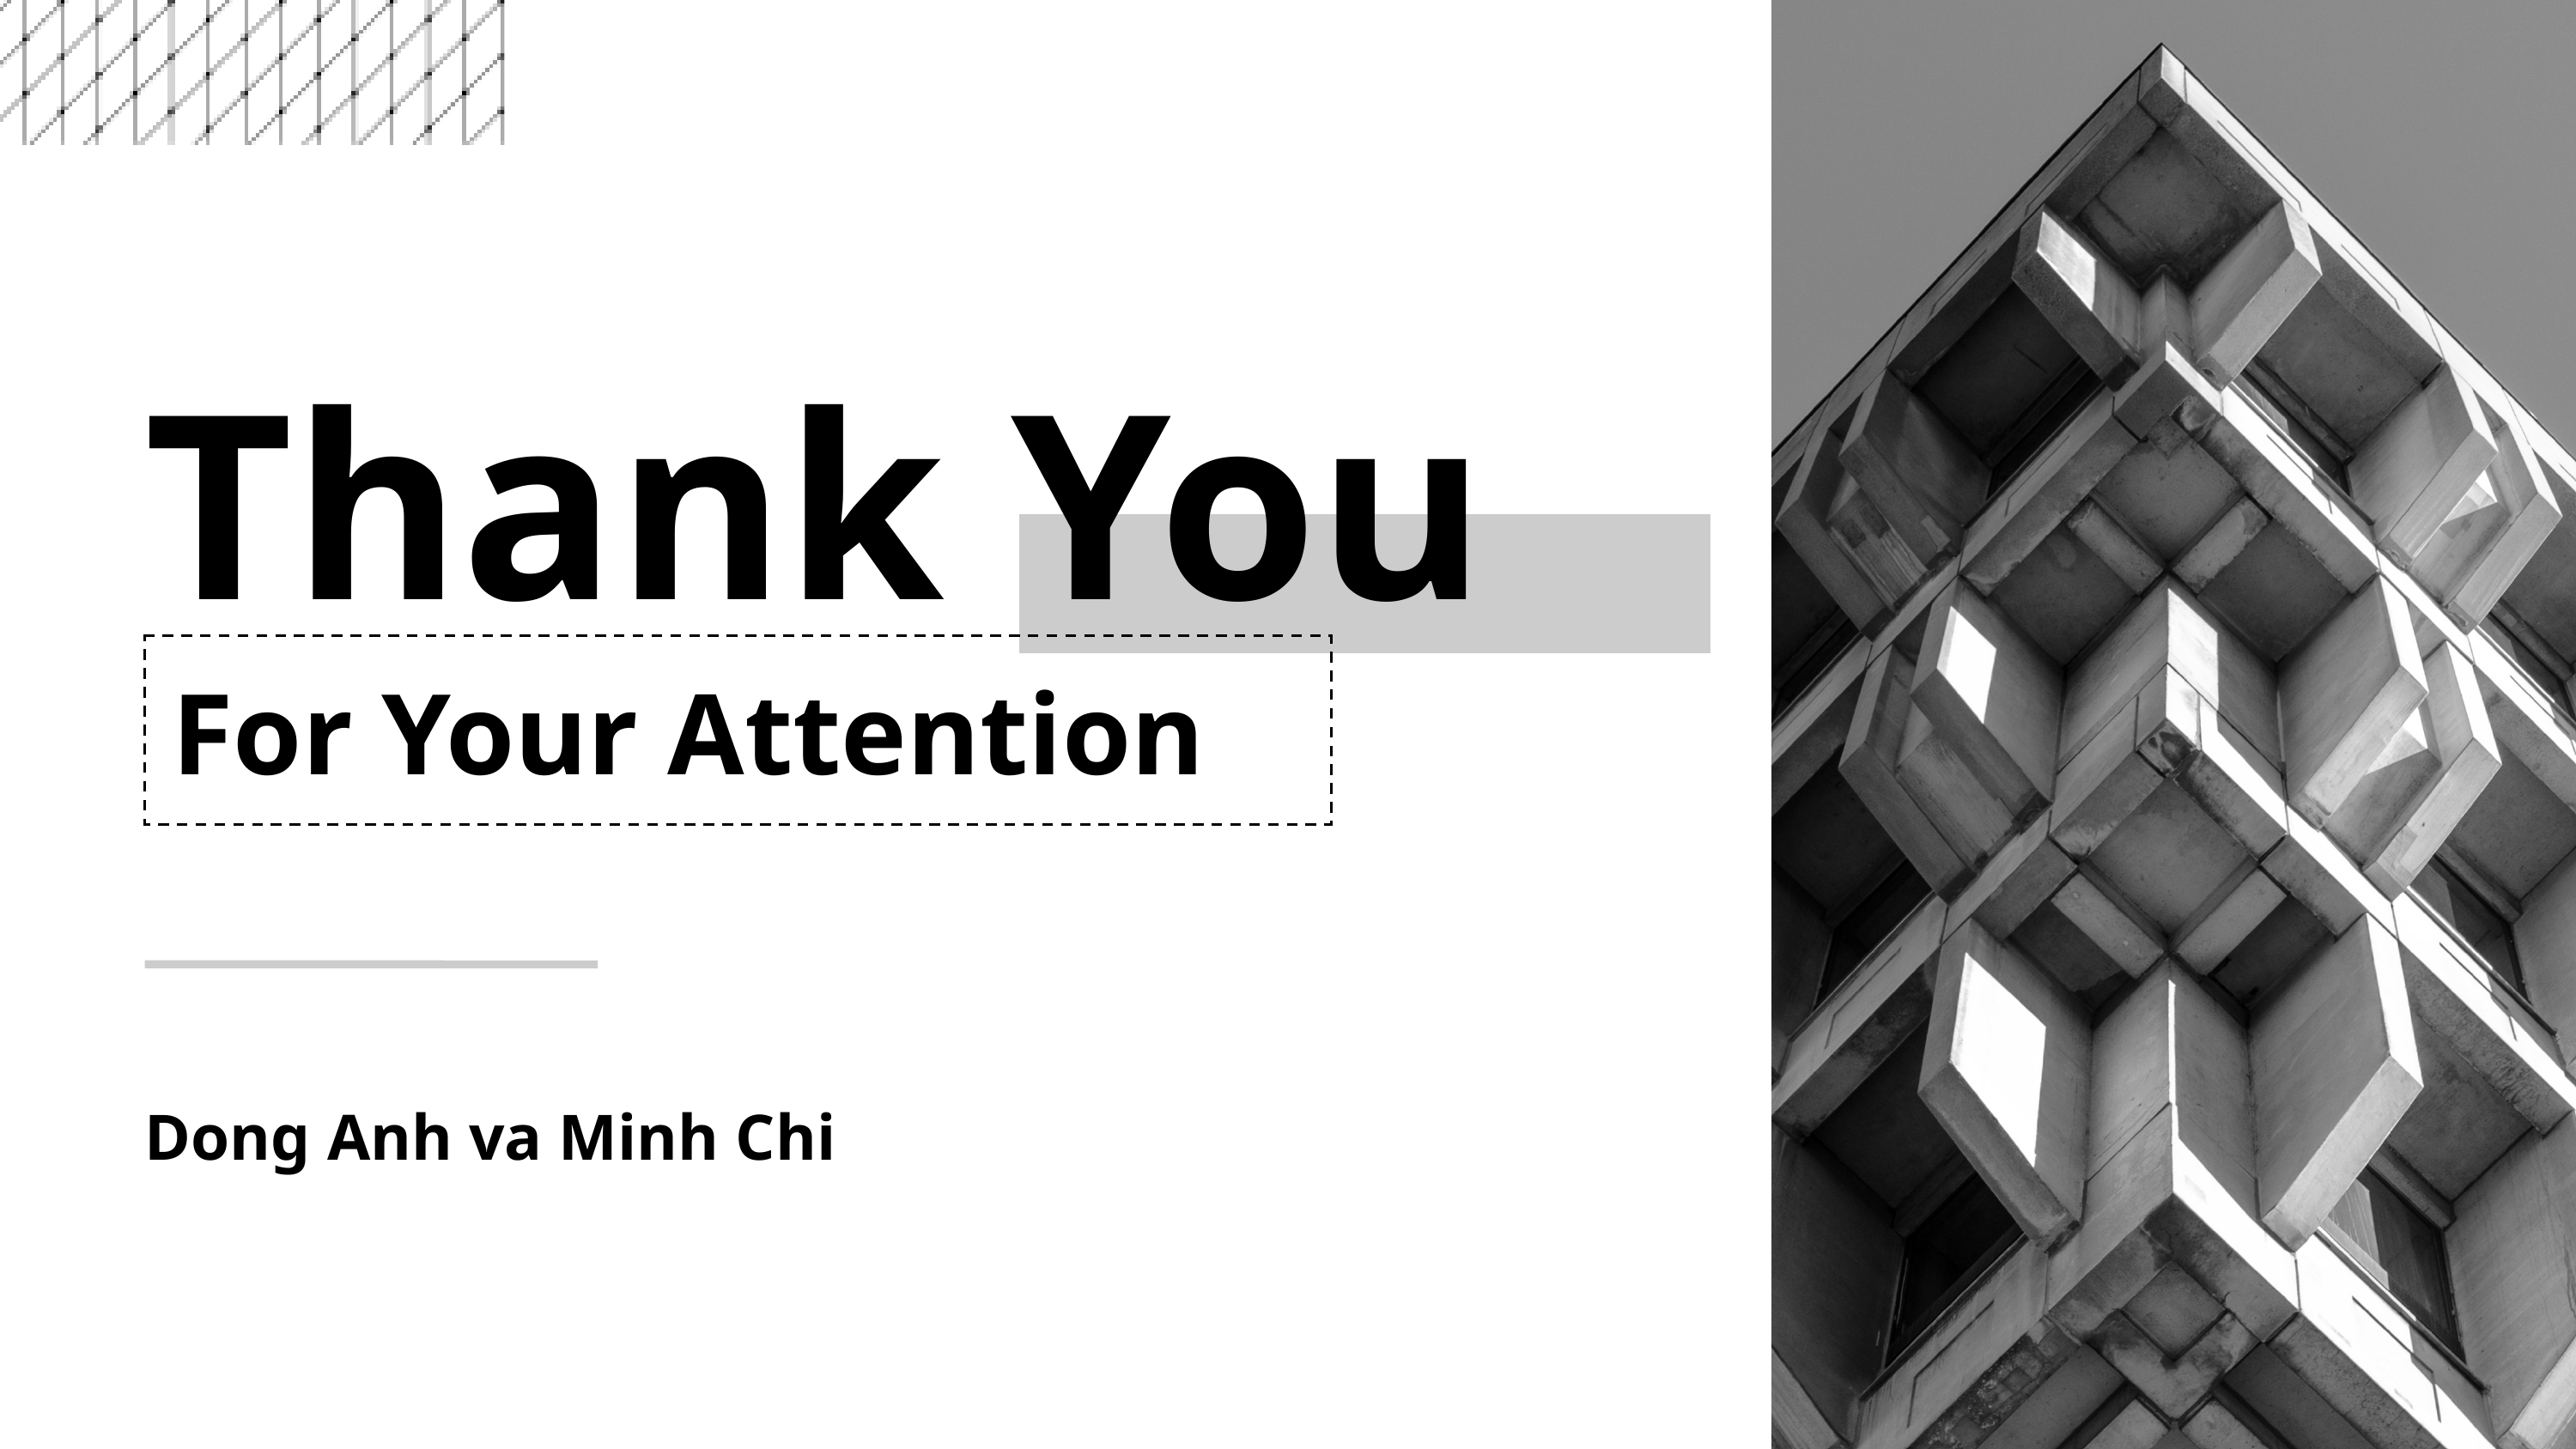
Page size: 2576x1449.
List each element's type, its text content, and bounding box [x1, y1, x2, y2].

text_box Thank You [144, 343, 1663, 634]
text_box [1019, 514, 1711, 654]
text_box Dong Anh va Minh Chi [144, 1097, 904, 1173]
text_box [144, 635, 1333, 825]
text_box [0, 0, 505, 145]
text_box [1771, 0, 2576, 1449]
